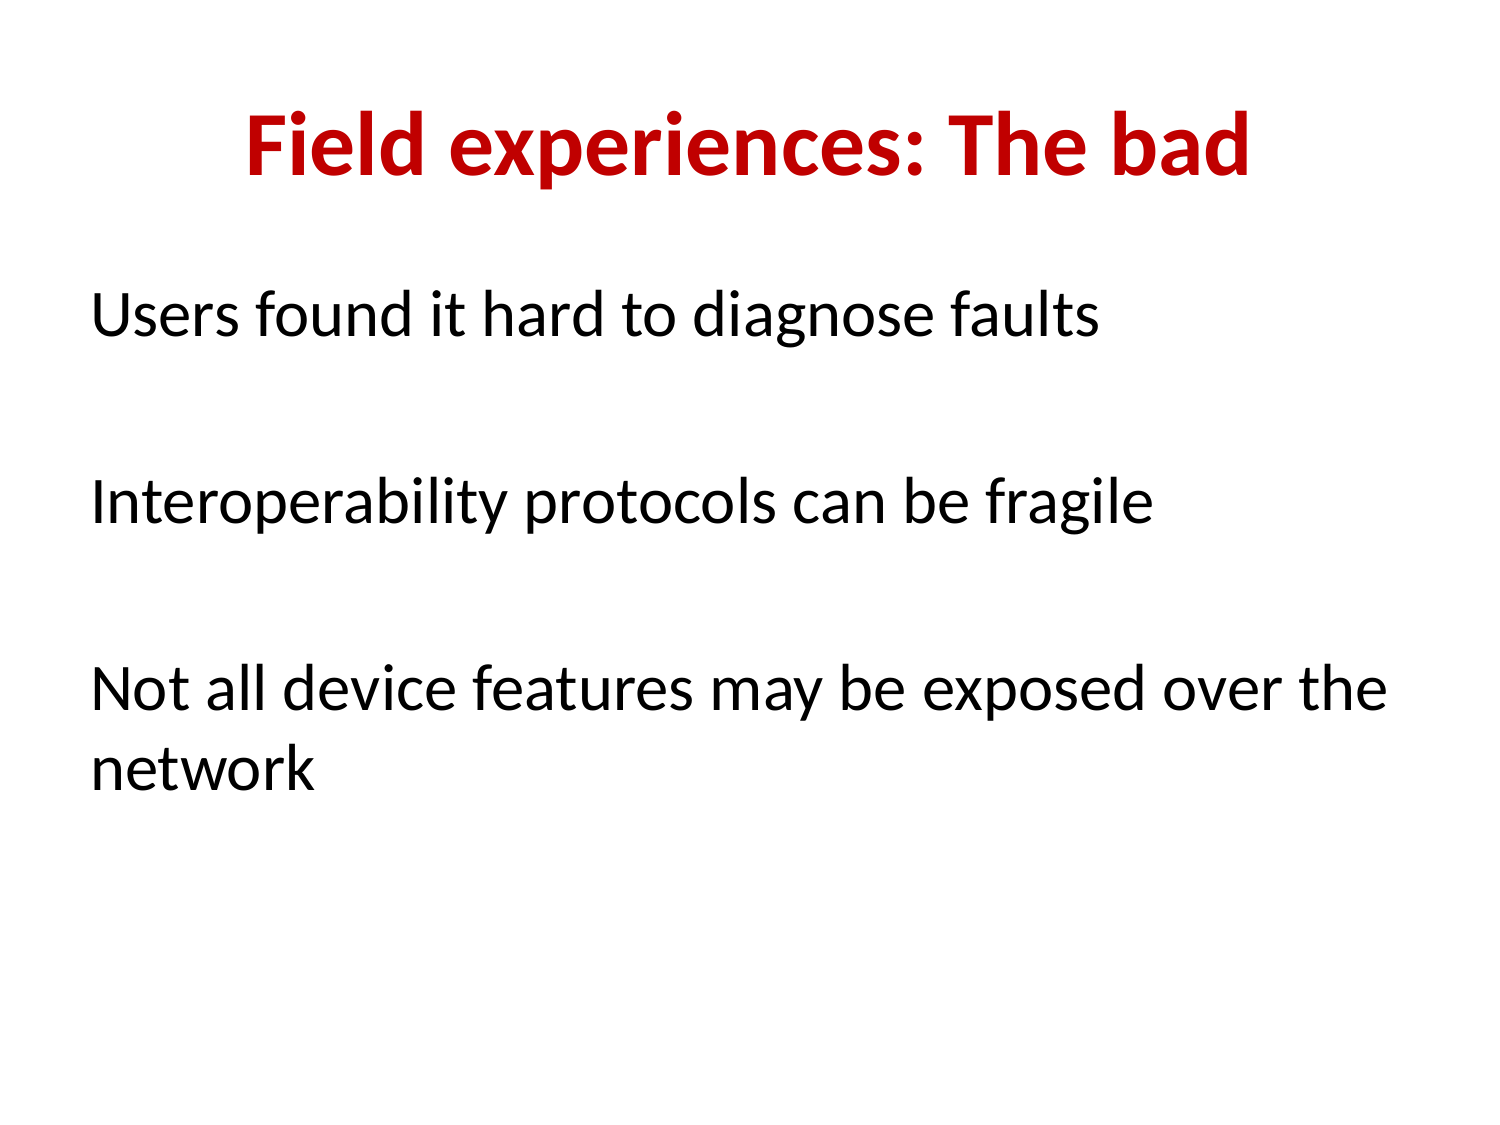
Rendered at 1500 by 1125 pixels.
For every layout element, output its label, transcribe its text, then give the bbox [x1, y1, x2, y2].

title Field experiences: The bad [75, 45, 1425, 233]
list Users found it hard to diagnose faults Interoperability protocols can be fragile Not all device features may be exposed over the network [75, 262, 1425, 1005]
